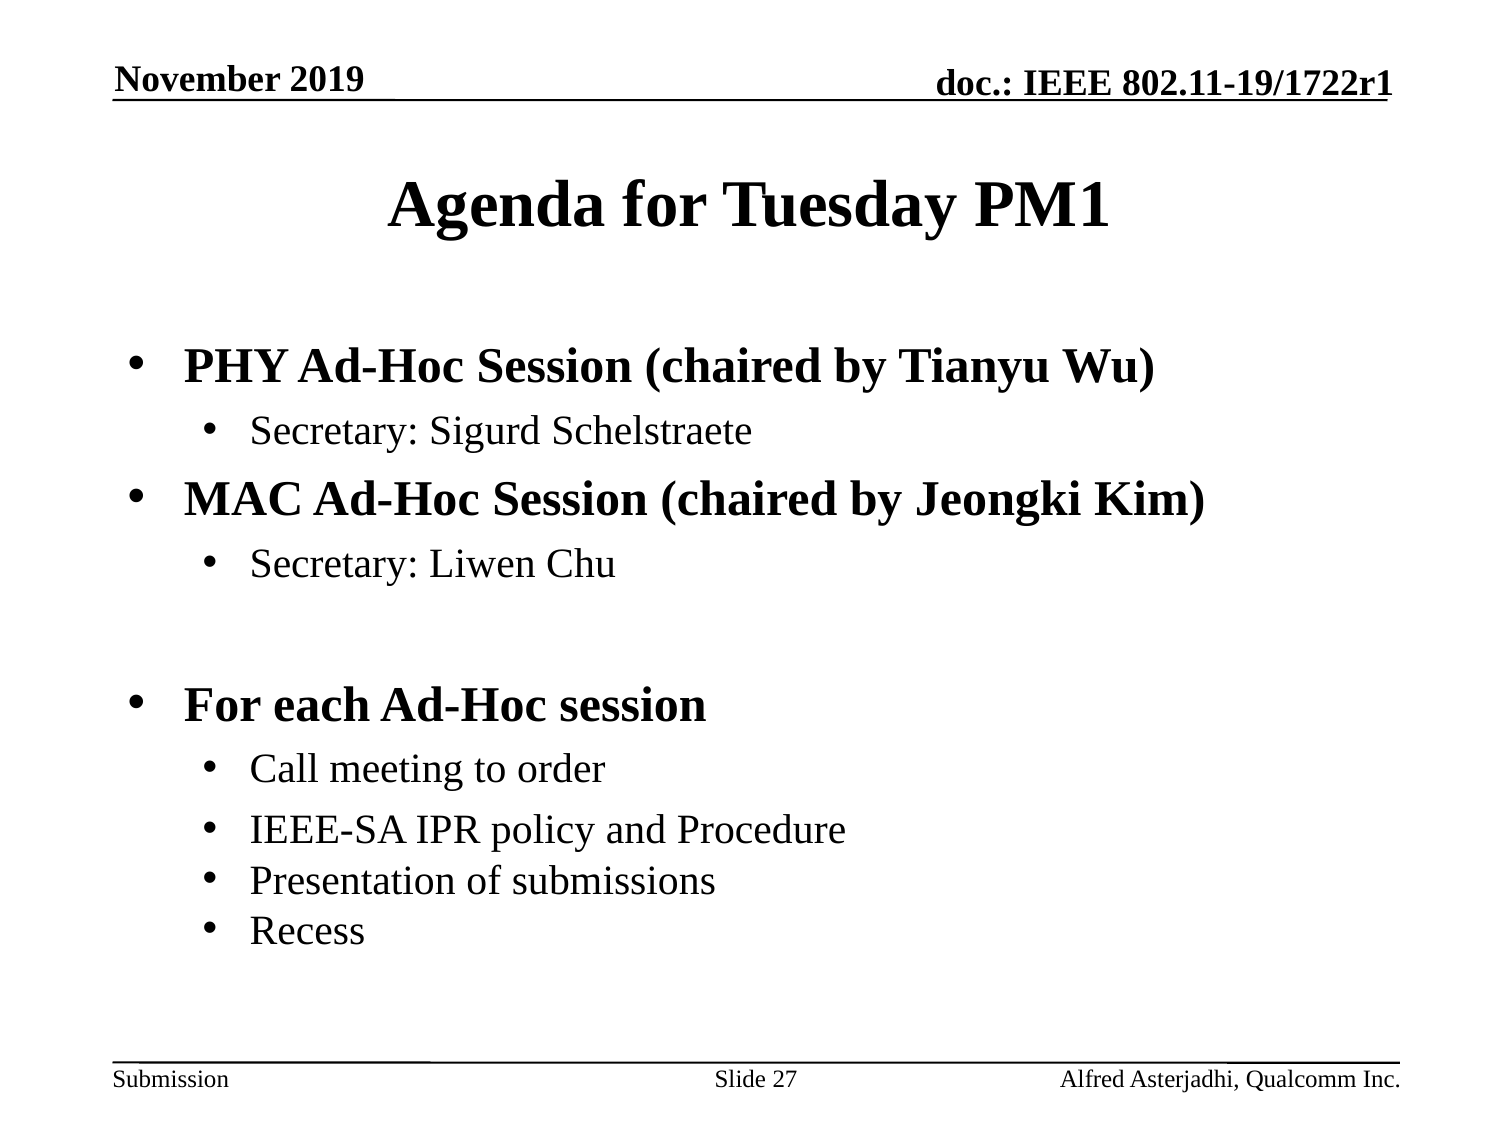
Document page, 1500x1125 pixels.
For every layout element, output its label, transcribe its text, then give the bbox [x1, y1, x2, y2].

slide_number Slide 27 [712, 1061, 800, 1123]
footer Alfred Asterjadhi, Qualcomm Inc. [878, 1061, 1402, 1093]
title Agenda for Tuesday PM1 [112, 112, 1388, 288]
list PHY Ad-Hoc Session (chaired by Tianyu Wu) Secretary: Sigurd Schelstraete MAC Ad-Hoc Session (chaired by Jeongki Kim) Secretary: Liwen Chu For each Ad-Hoc session Call meeting to order IEEE-SA IPR policy and Procedure Presentation of submissions Recess [112, 324, 1388, 1000]
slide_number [114, 54, 423, 100]
